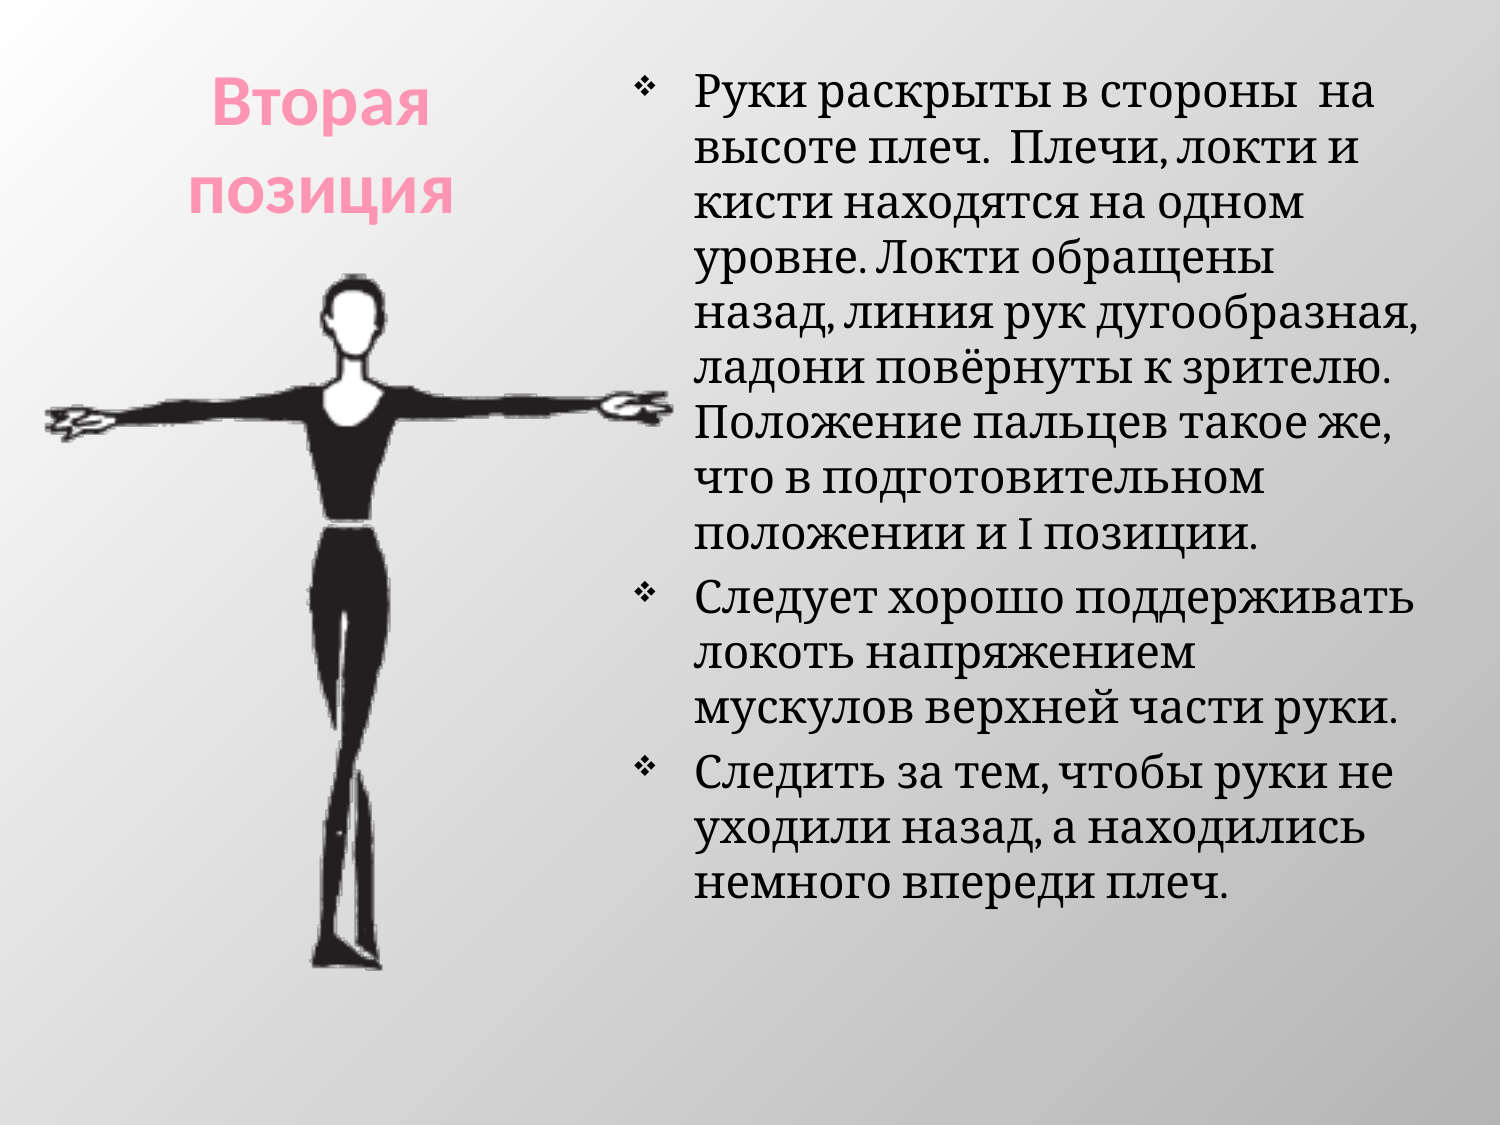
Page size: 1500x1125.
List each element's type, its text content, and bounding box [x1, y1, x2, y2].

list Руки раскрыты в стороны на высоте плеч. Плечи, локти и кисти находятся на одном уровне. Локти обращены назад, линия рук дугообразная, ладони повёрнуты к зрителю. Положение пальцев такое же, что в подготовительном положении и I позиции. Следует хорошо поддерживать локоть напряжением мускулов верхней части руки. Следить за тем, чтобы руки не уходили назад, а находились немного впереди плеч. [596, 54, 1435, 1015]
picture [40, 266, 687, 980]
title Вторая позиция [75, 44, 569, 236]
